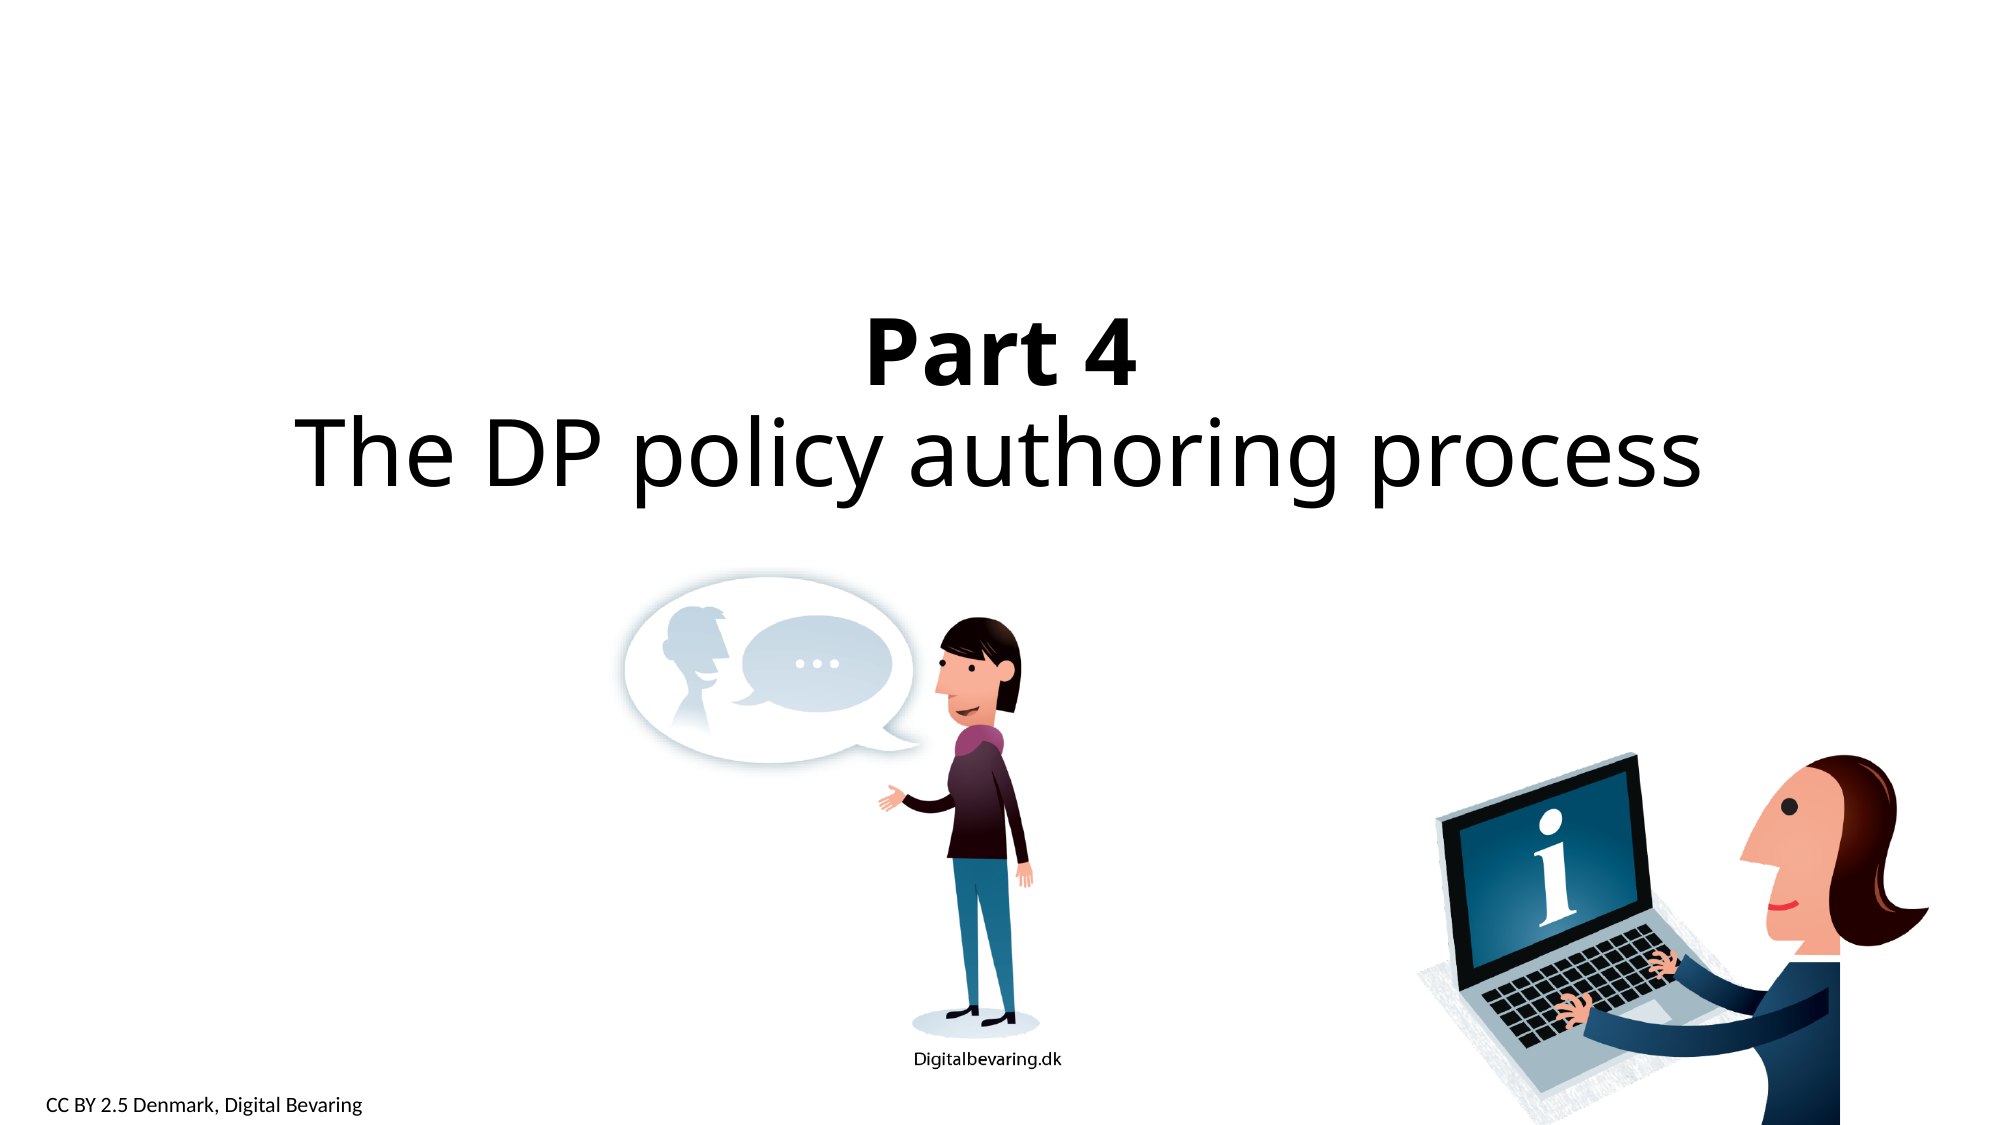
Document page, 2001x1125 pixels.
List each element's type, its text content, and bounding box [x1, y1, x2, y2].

picture [603, 553, 1067, 1074]
text_box CC BY 2.5 Denmark, Digital Bevaring [31, 1083, 386, 1125]
picture [1416, 735, 1929, 1125]
title Part 4 The DP policy authoring process [0, 296, 2000, 515]
